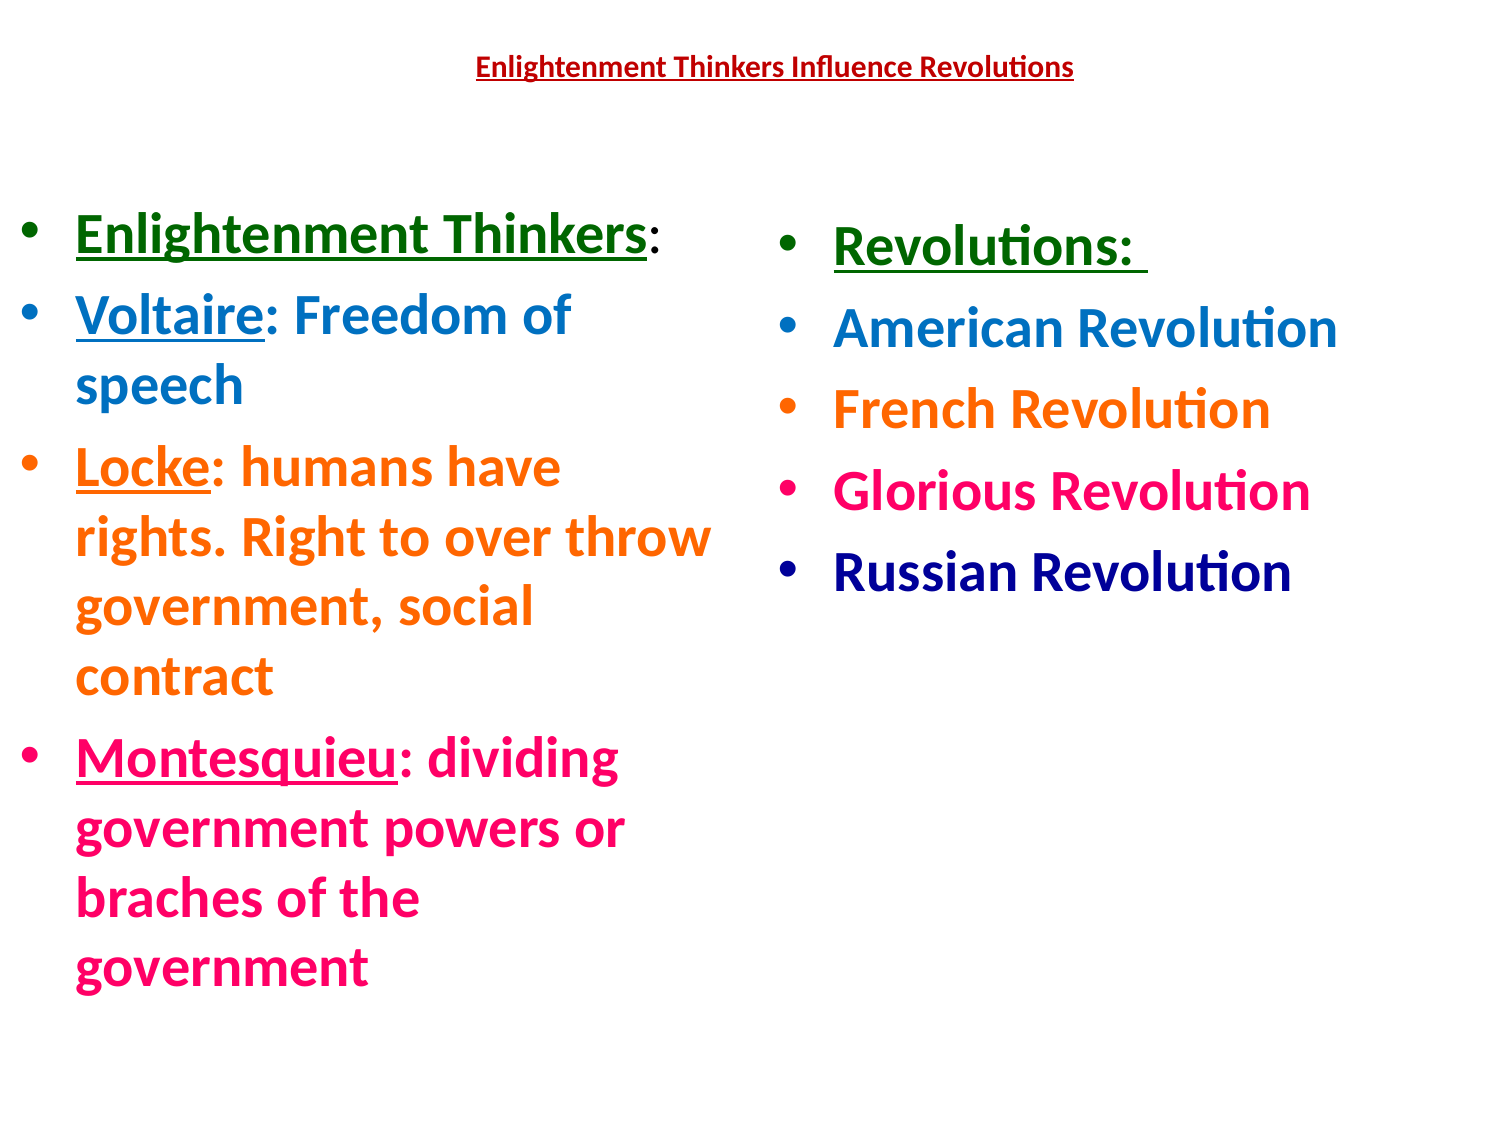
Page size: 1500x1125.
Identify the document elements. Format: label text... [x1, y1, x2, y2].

list Revolutions: American Revolution French Revolution Glorious Revolution Russian Revolution [762, 200, 1475, 1005]
list Enlightenment Thinkers: Voltaire: Freedom of speech Locke: humans have rights. Right to over throw government, social contract Montesquieu: dividing government powers or braches of the government [4, 187, 730, 1088]
title Enlightenment Thinkers Influence Revolutions [99, 0, 1450, 138]
